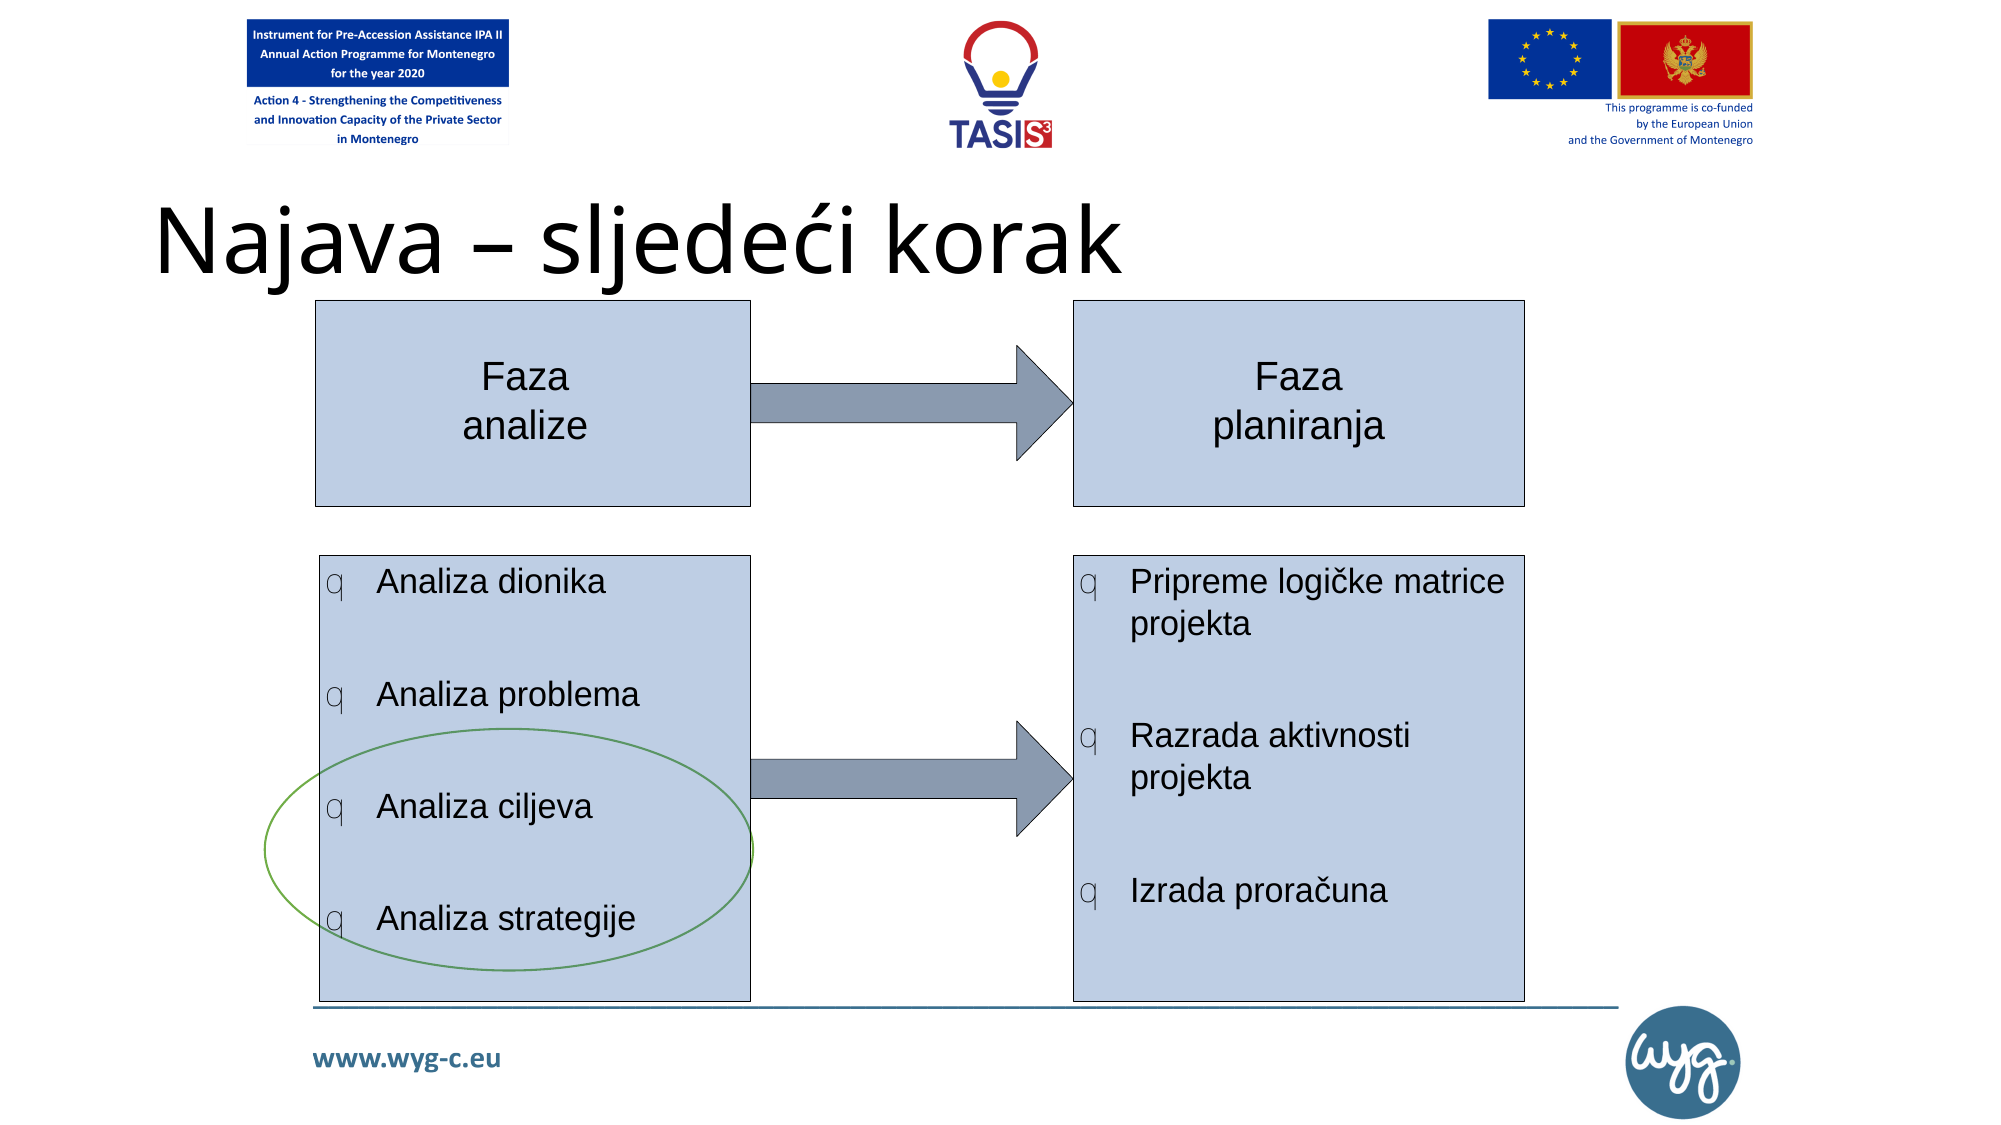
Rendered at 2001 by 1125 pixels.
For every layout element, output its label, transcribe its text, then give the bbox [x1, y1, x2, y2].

picture [246, 19, 1753, 149]
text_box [311, 168, 1529, 1006]
text_box [263, 777, 311, 922]
picture [312, 1000, 1743, 1125]
title Najava – sljedeći korak [137, 166, 1863, 323]
